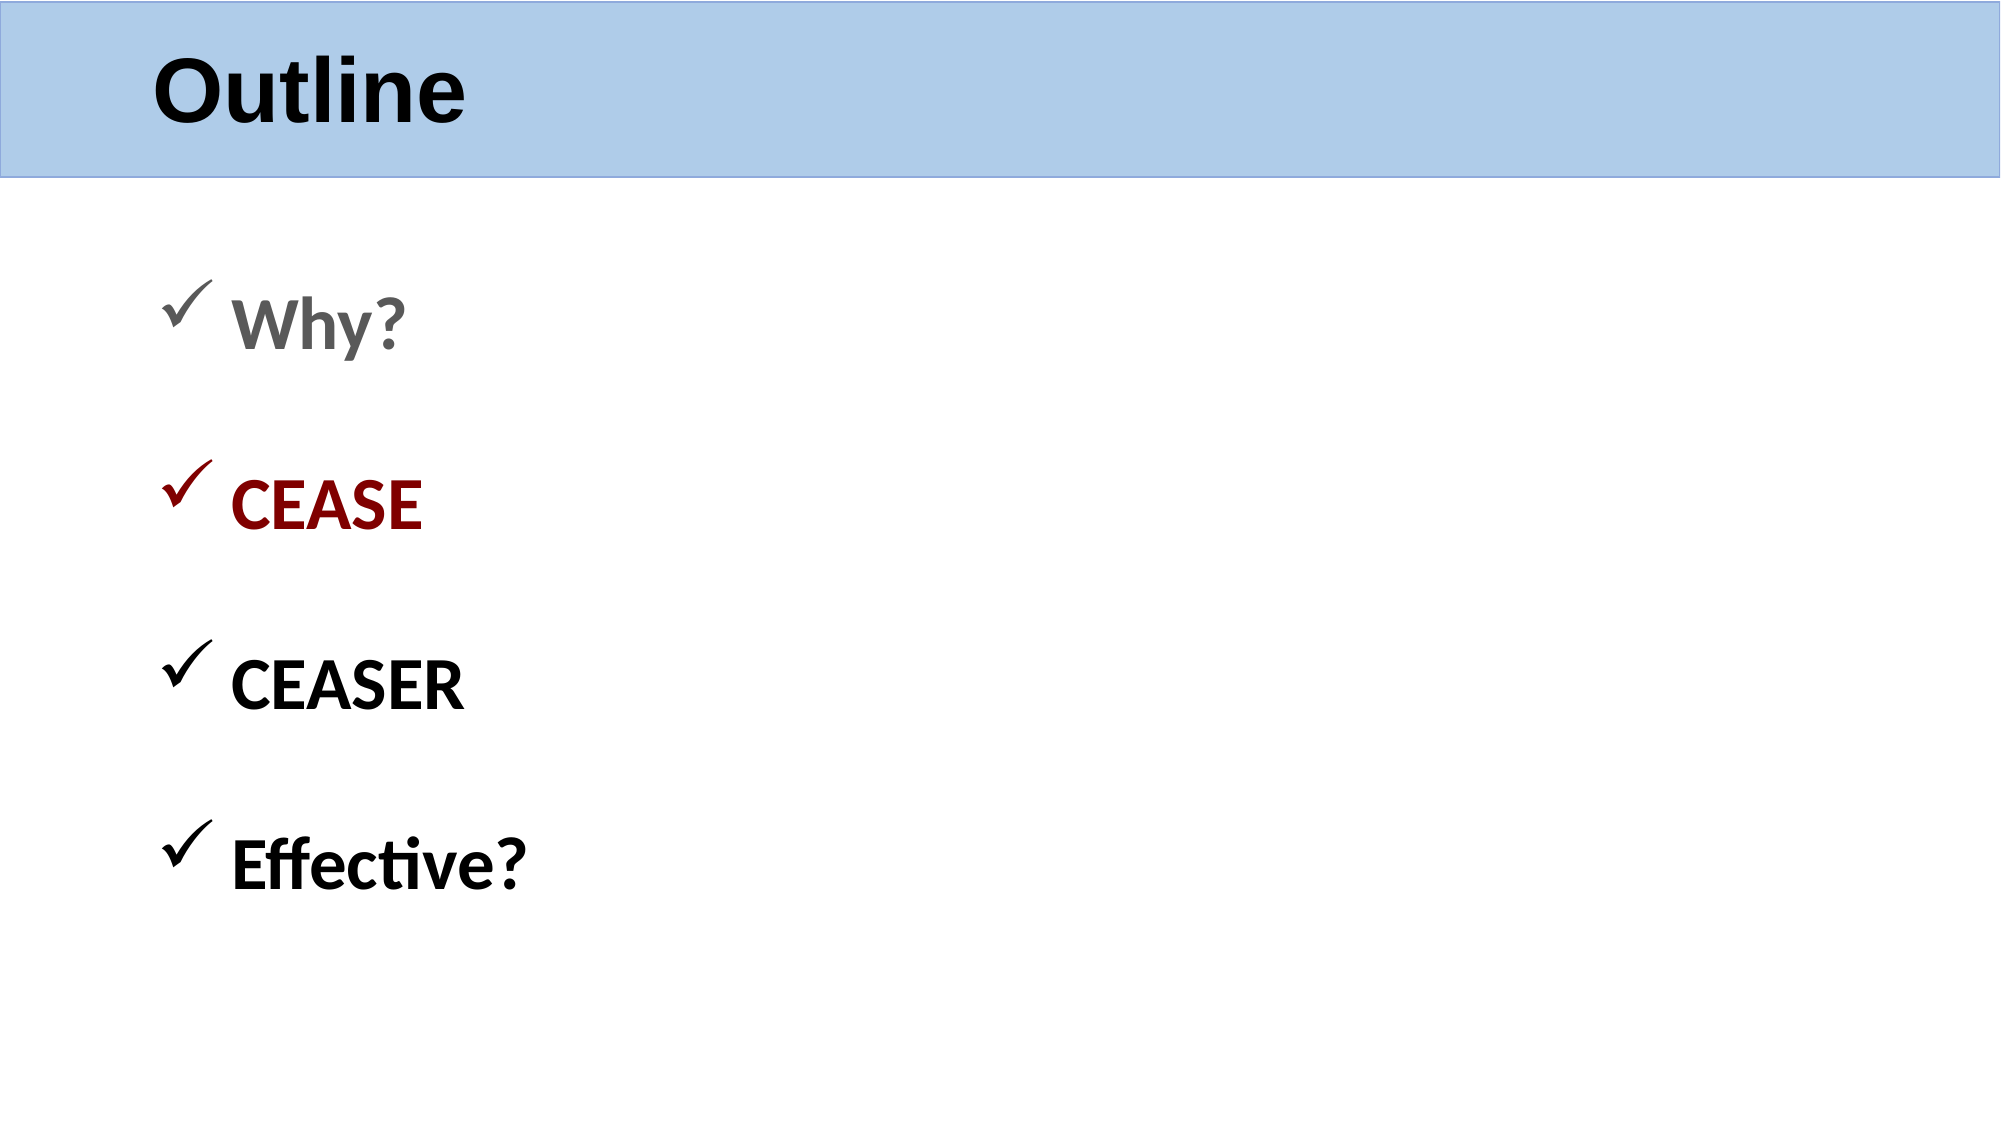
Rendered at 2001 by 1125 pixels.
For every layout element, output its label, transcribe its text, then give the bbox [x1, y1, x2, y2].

text_box Why? CEASE CEASER Effective? [141, 266, 545, 1002]
title Outline [137, 34, 1863, 151]
